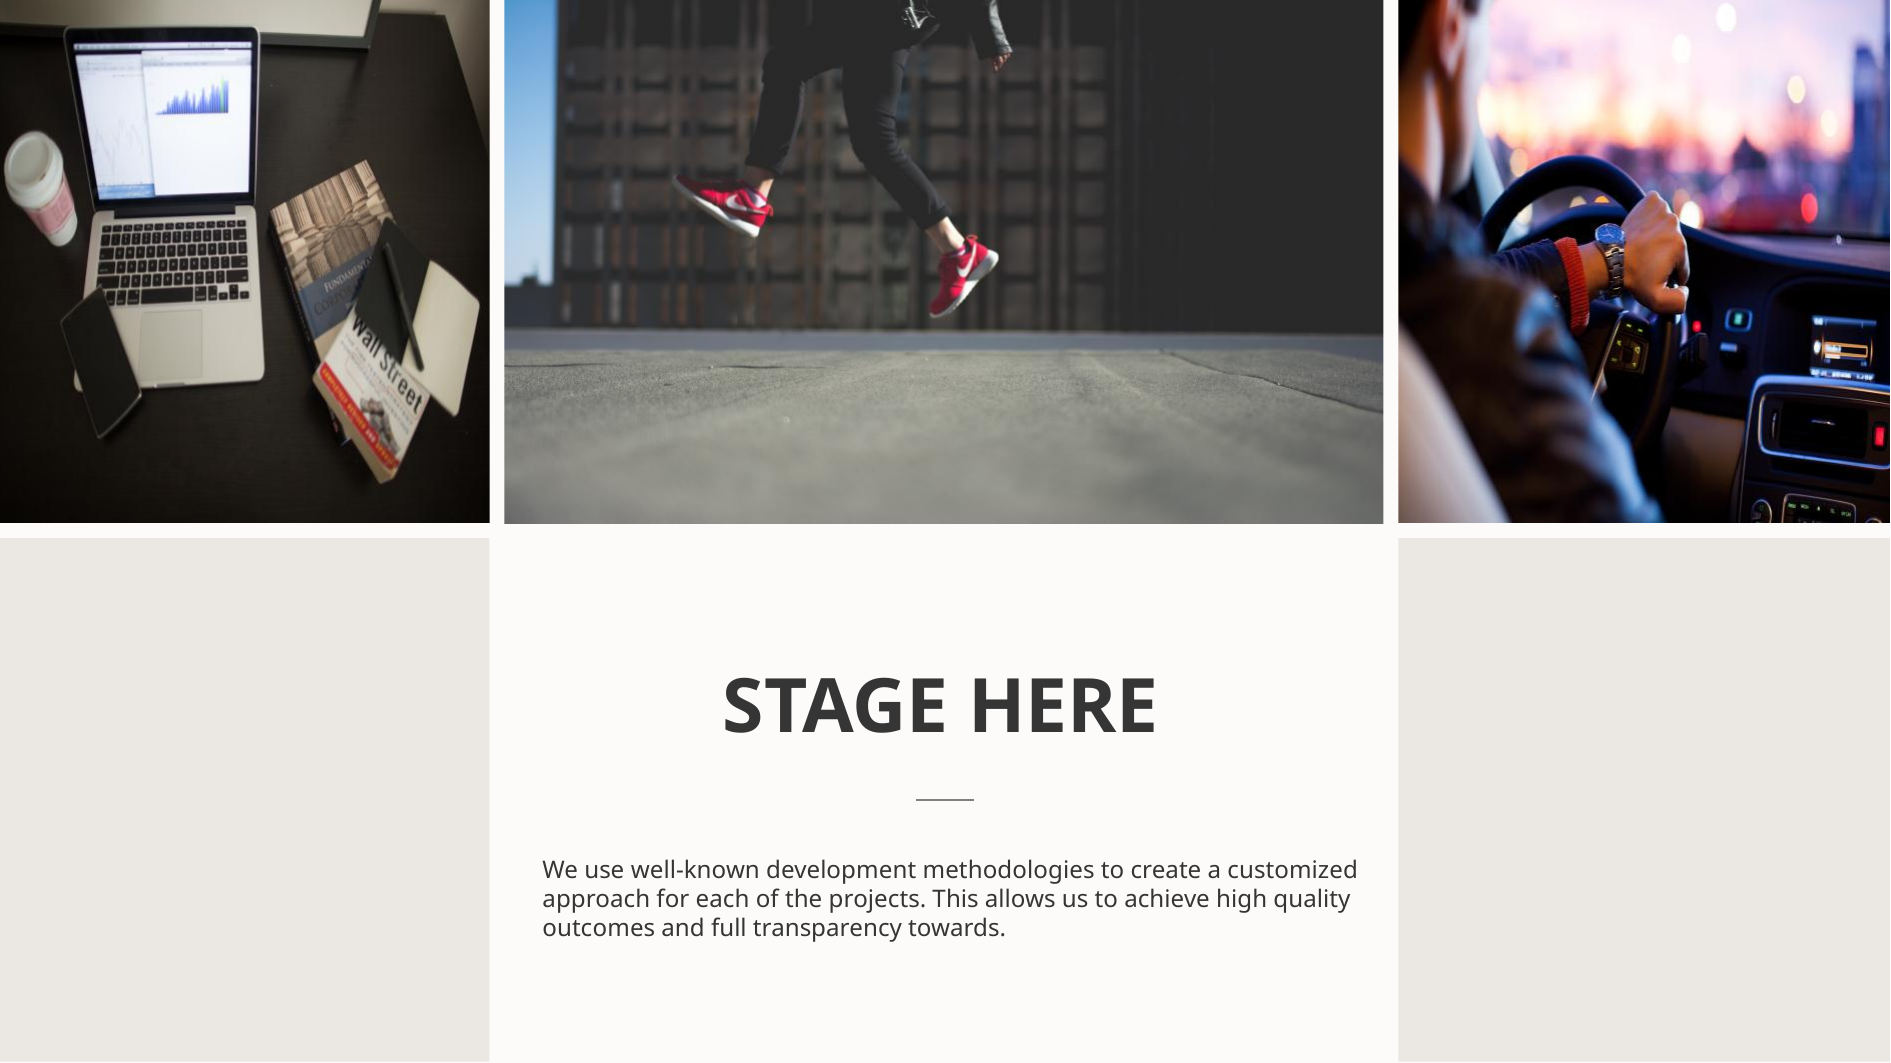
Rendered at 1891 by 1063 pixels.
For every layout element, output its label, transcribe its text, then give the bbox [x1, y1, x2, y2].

text_box [0, 0, 492, 525]
text_box [502, 0, 1385, 525]
text_box [0, 536, 491, 1063]
text_box STAGE HERE [527, 649, 1355, 755]
text_box [1396, 0, 1891, 525]
text_box [1396, 536, 1891, 1063]
text_box We use well-known development methodologies to create a customized approach for each of the projects. This allows us to achieve high quality outcomes and full transparency towards. [527, 846, 1384, 949]
